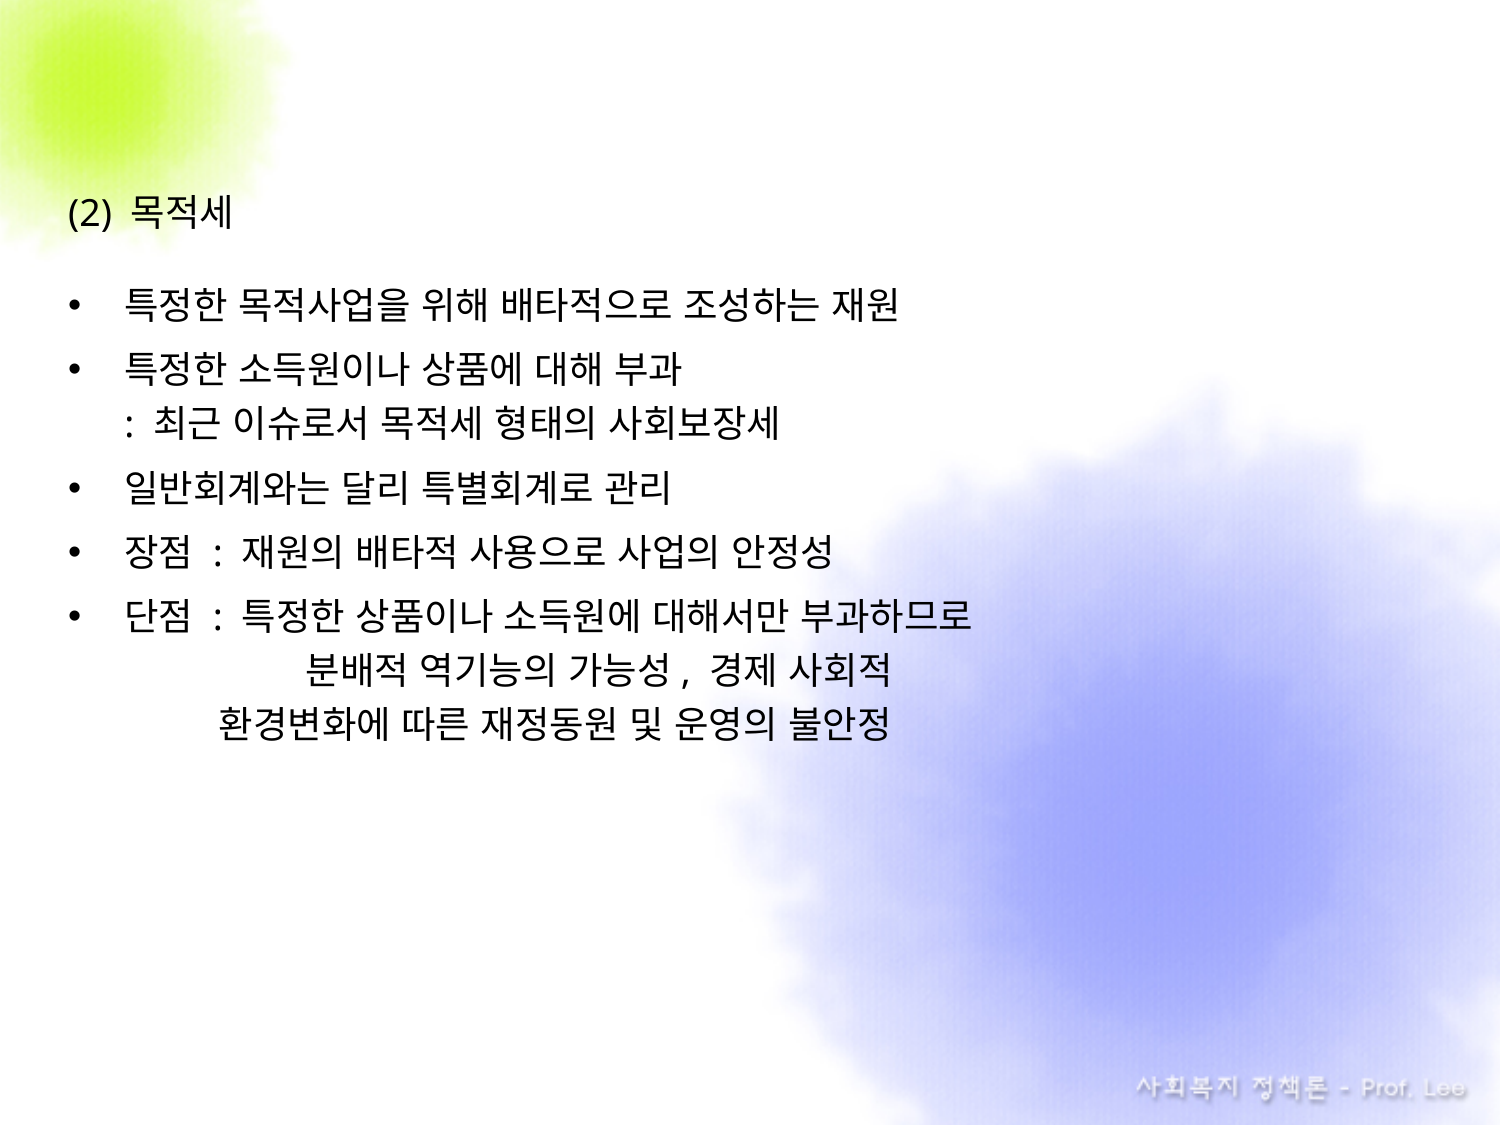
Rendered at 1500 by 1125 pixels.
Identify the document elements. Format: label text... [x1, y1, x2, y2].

picture [0, 0, 1500, 1125]
list (2) 목적세 특정한 목적사업을 위해 배타적으로 조성하는 재원 특정한 소득원이나 상품에 대해 부과 : 최근 이슈로서 목적세 형태의 사회보장세 일반회계와는 달리 특별회계로 관리 장점 : 재원의 배타적 사용으로 사업의 안정성 단점 : 특정한 상품이나 소득원에 대해서만 부과하므로 분배적 역기능의 가능성, 경제 사회적 환경변화에 따른 재정동원 및 운영의 불안정 [53, 172, 1454, 835]
